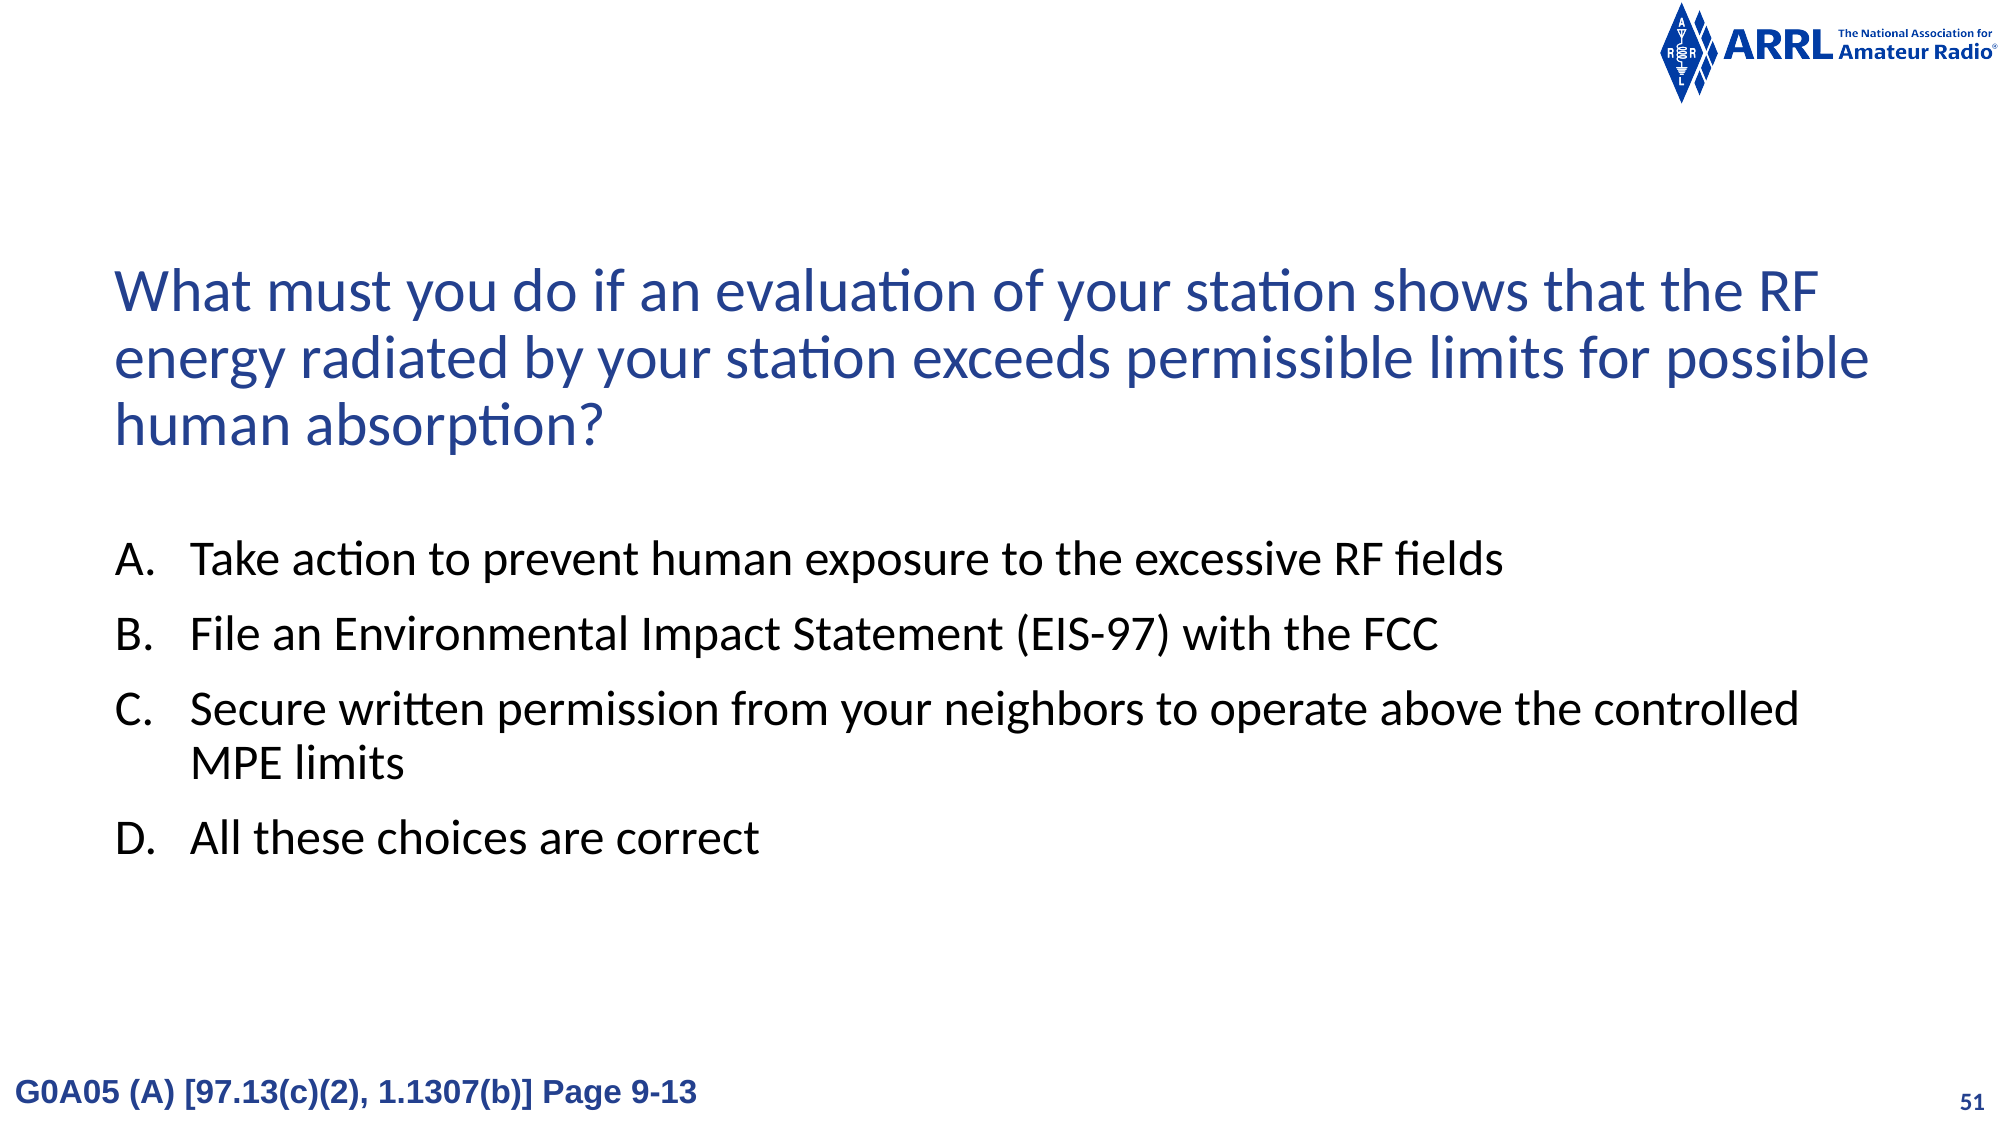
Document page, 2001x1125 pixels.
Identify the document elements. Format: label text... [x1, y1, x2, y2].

text_box G0A05 (A) [97.13(c)(2), 1.1307(b)] Page 9-13 [0, 1062, 1313, 1118]
title What must you do if an evaluation of your station shows that the RF energy radiated by your station exceeds permissible limits for possible human absorption? [99, 249, 1900, 468]
text_box 51 [1875, 1077, 2000, 1123]
picture [1658, 0, 1999, 106]
list Take action to prevent human exposure to the excessive RF fields File an Environmental Impact Statement (EIS-97) with the FCC Secure written permission from your neighbors to operate above the controlled MPE limits All these choices are correct [99, 525, 1900, 1005]
